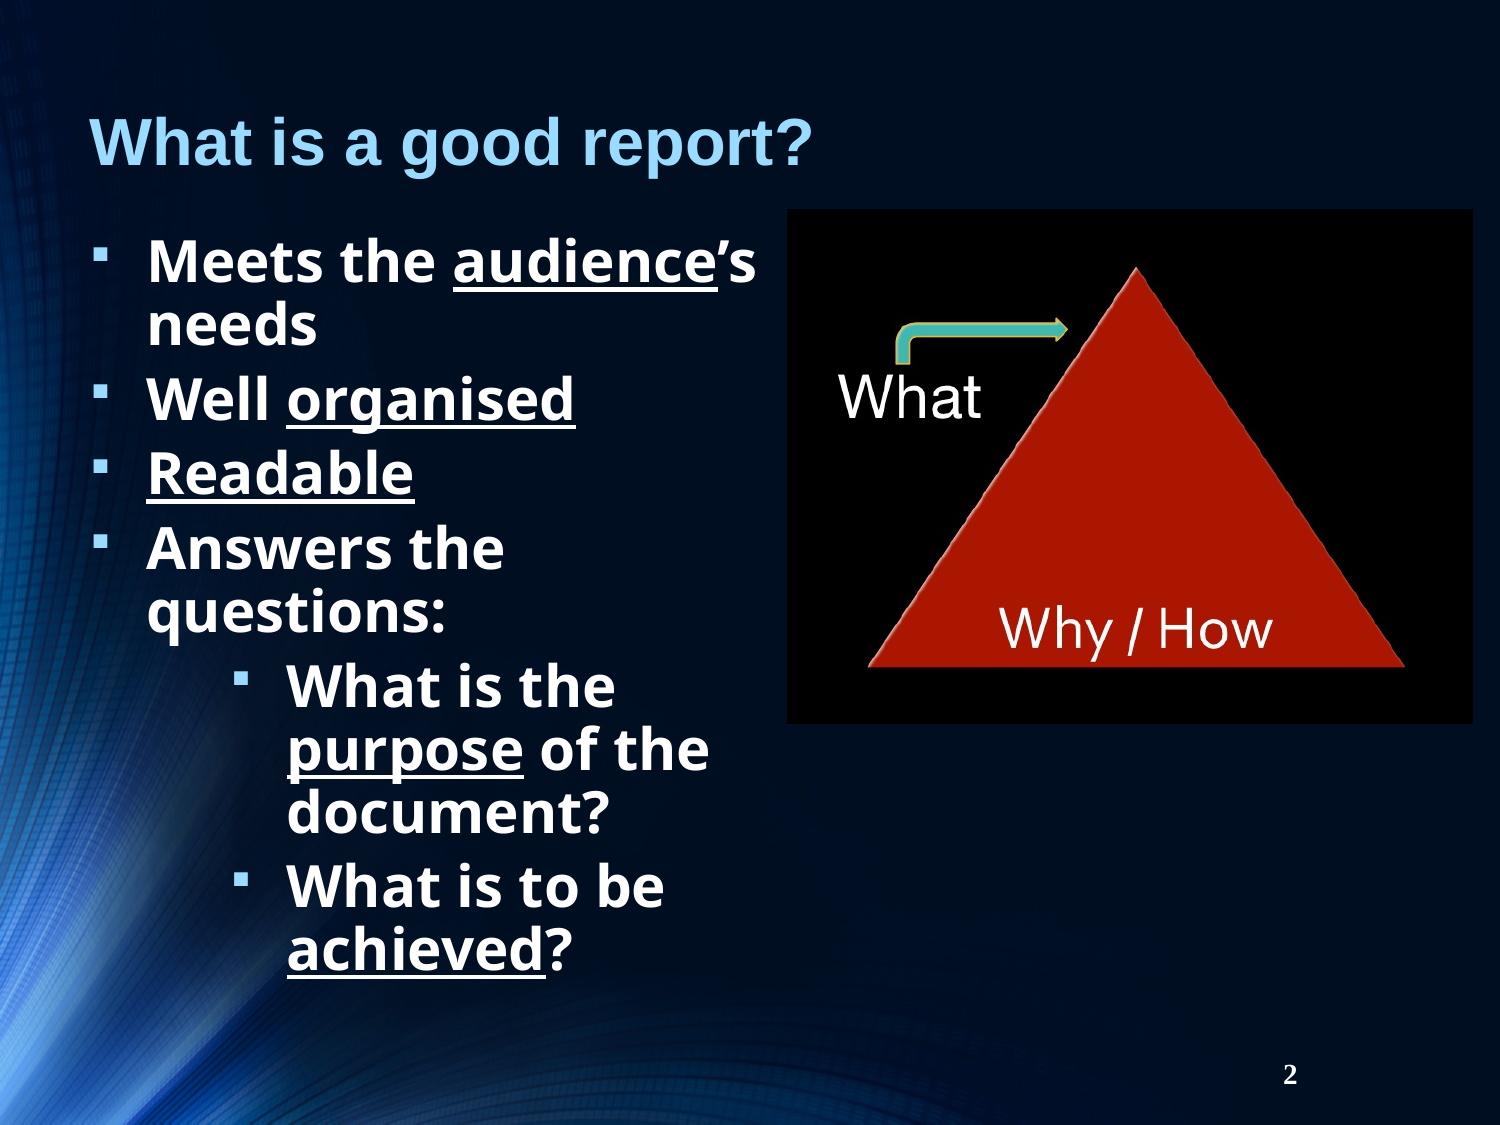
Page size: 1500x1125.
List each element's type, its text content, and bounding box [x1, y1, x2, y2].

picture [0, 0, 1500, 1125]
text_box Meets the audience’s needs Well organised Readable Answers the questions: What is the purpose of the document? What is to be achieved? [74, 224, 838, 900]
slide_number 2 [1209, 1050, 1313, 1096]
text_box What is a good report? [75, 74, 863, 213]
